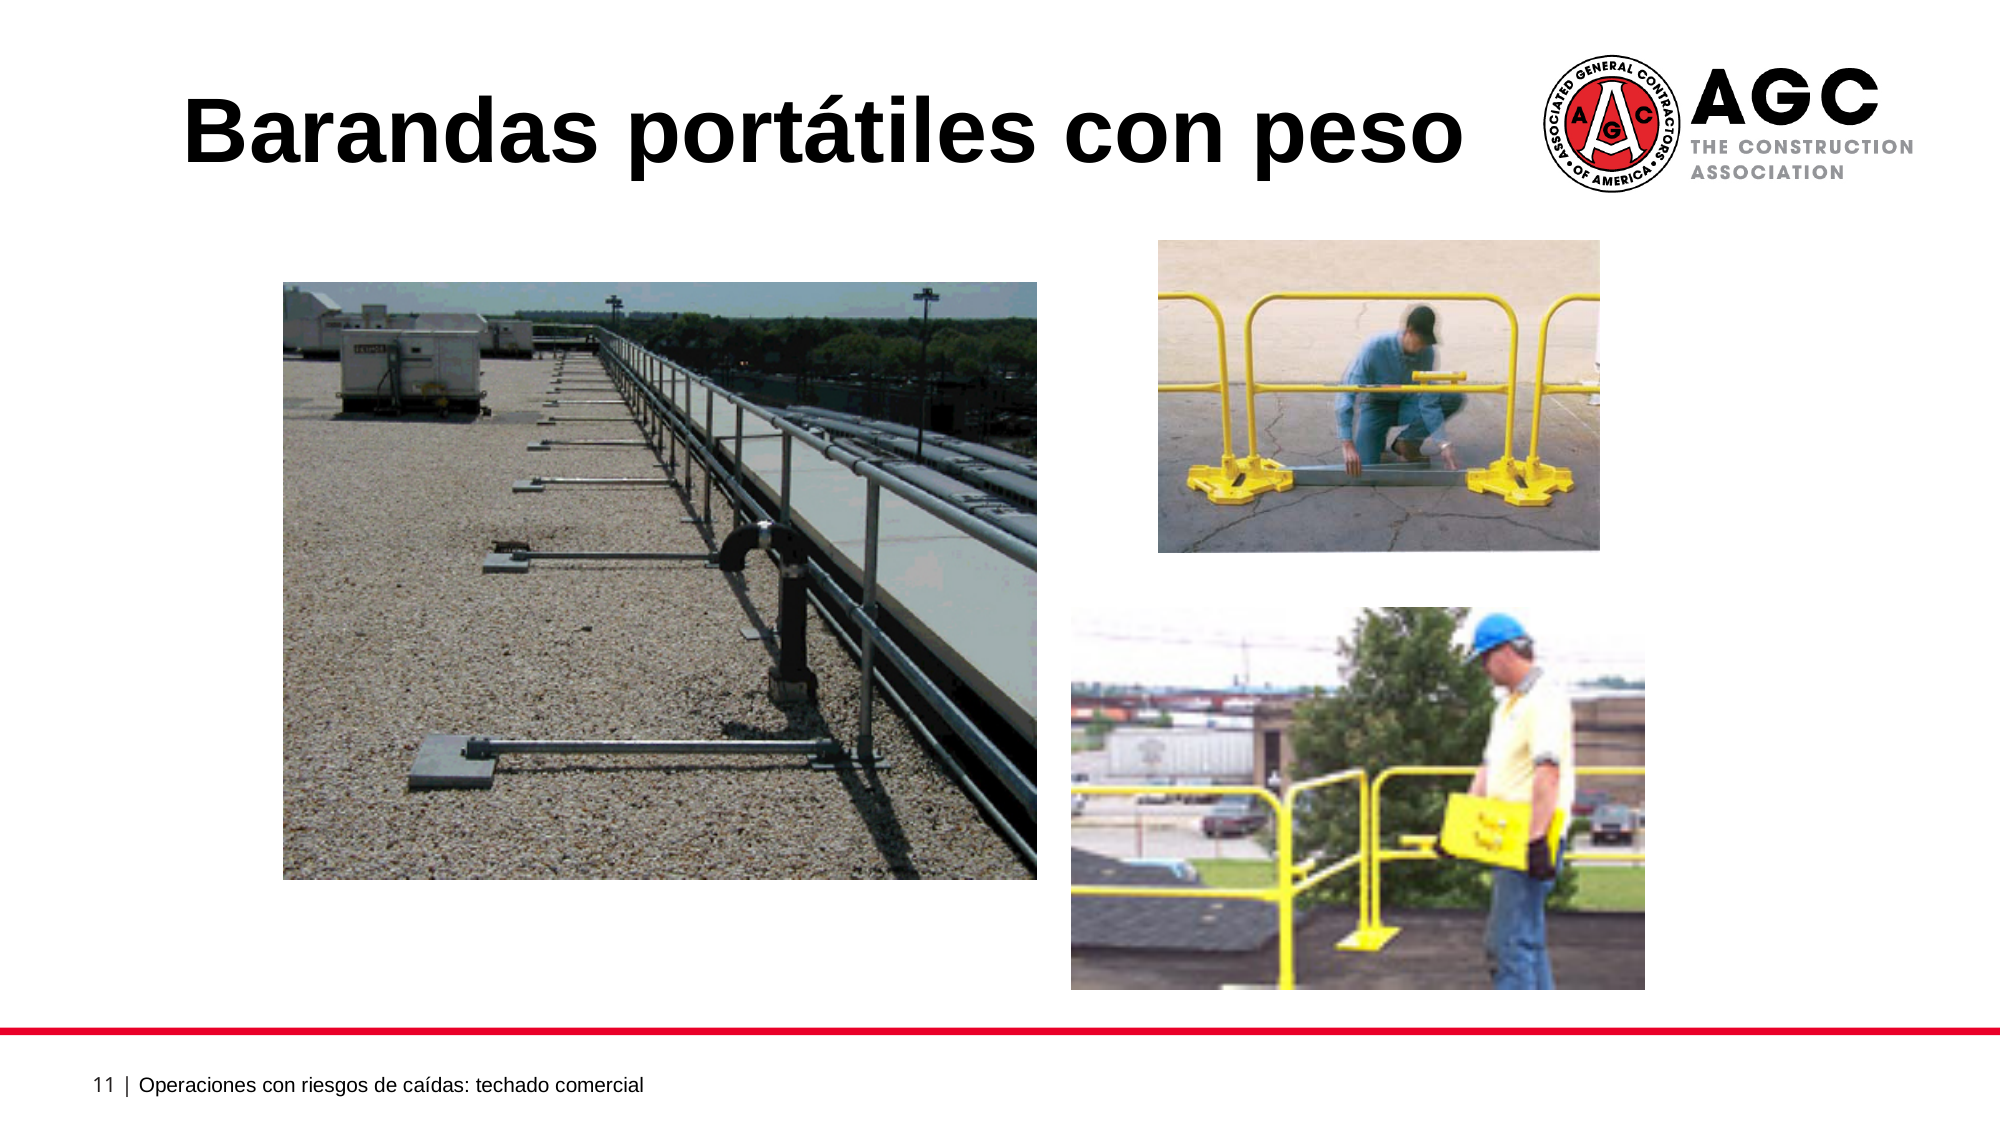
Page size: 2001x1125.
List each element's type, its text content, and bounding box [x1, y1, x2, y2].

text_box Operaciones con riesgos de caídas: techado comercial [124, 1064, 1191, 1125]
picture [283, 282, 1037, 880]
picture [1538, 48, 1917, 199]
picture [1158, 240, 1600, 553]
title Barandas portátiles con peso [168, 75, 1539, 226]
picture [1071, 607, 1645, 990]
